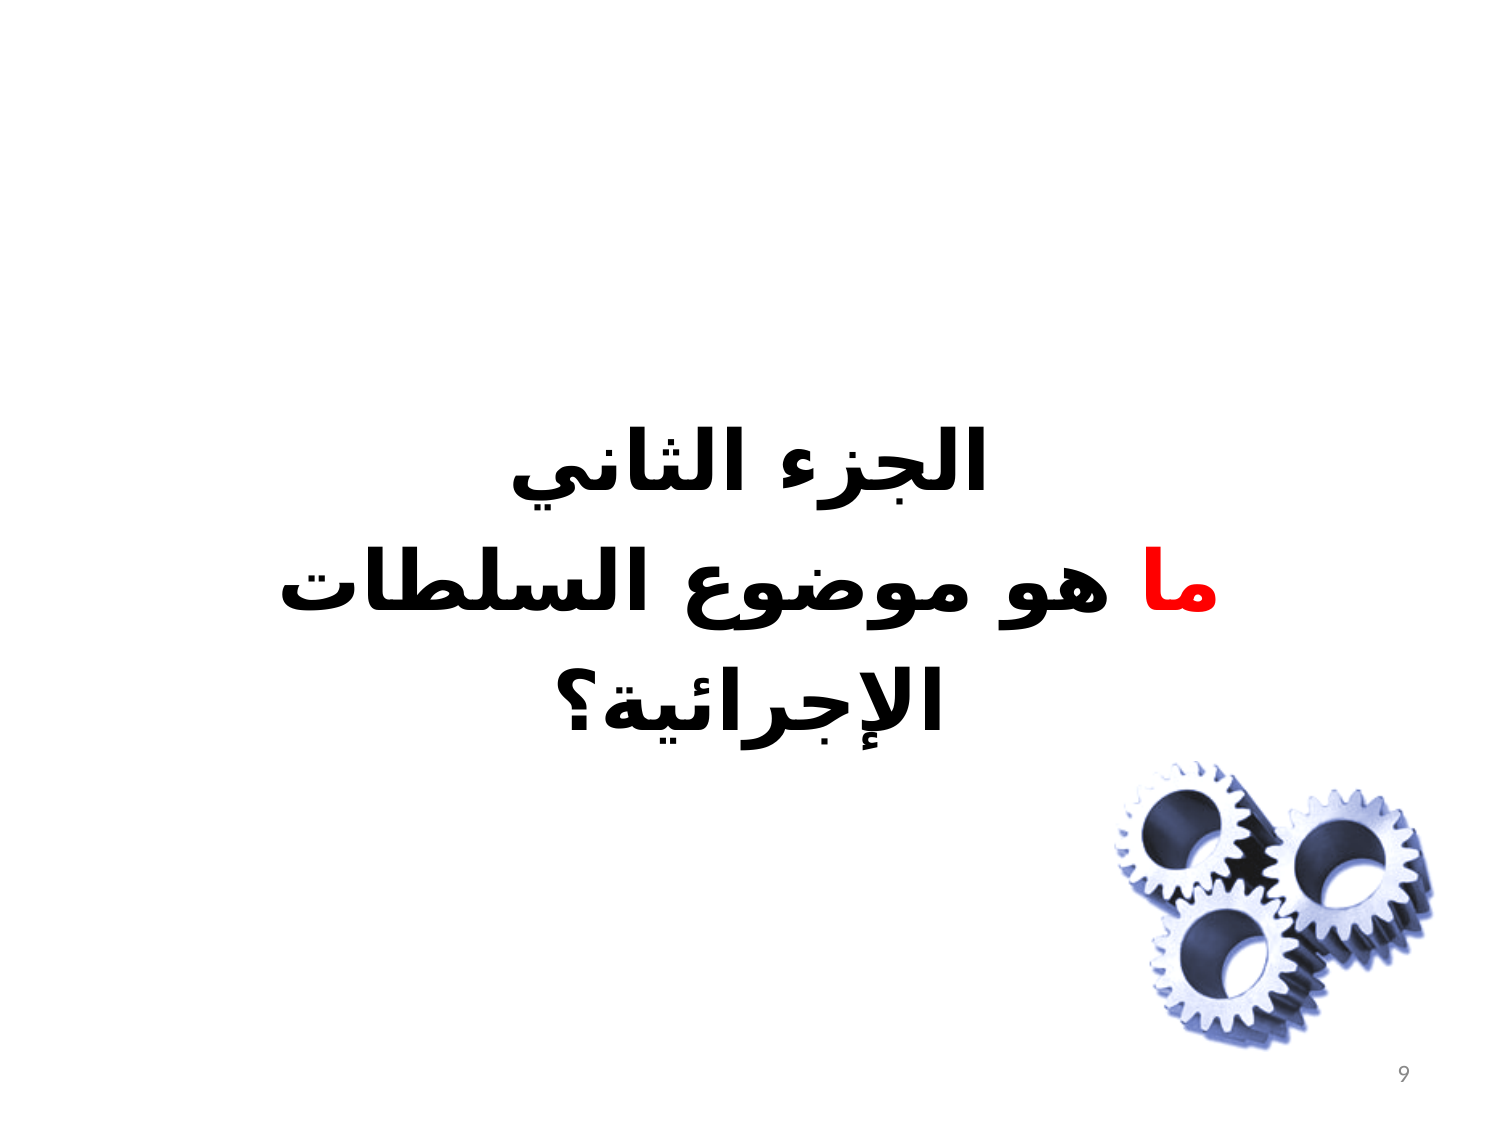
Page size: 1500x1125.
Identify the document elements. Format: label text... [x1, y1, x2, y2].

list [1112, 761, 1436, 1052]
title الجزء الثاني ما هو موضوع السلطات الإجرائية؟ [75, 453, 1425, 682]
slide_number 9 [1074, 1042, 1425, 1103]
